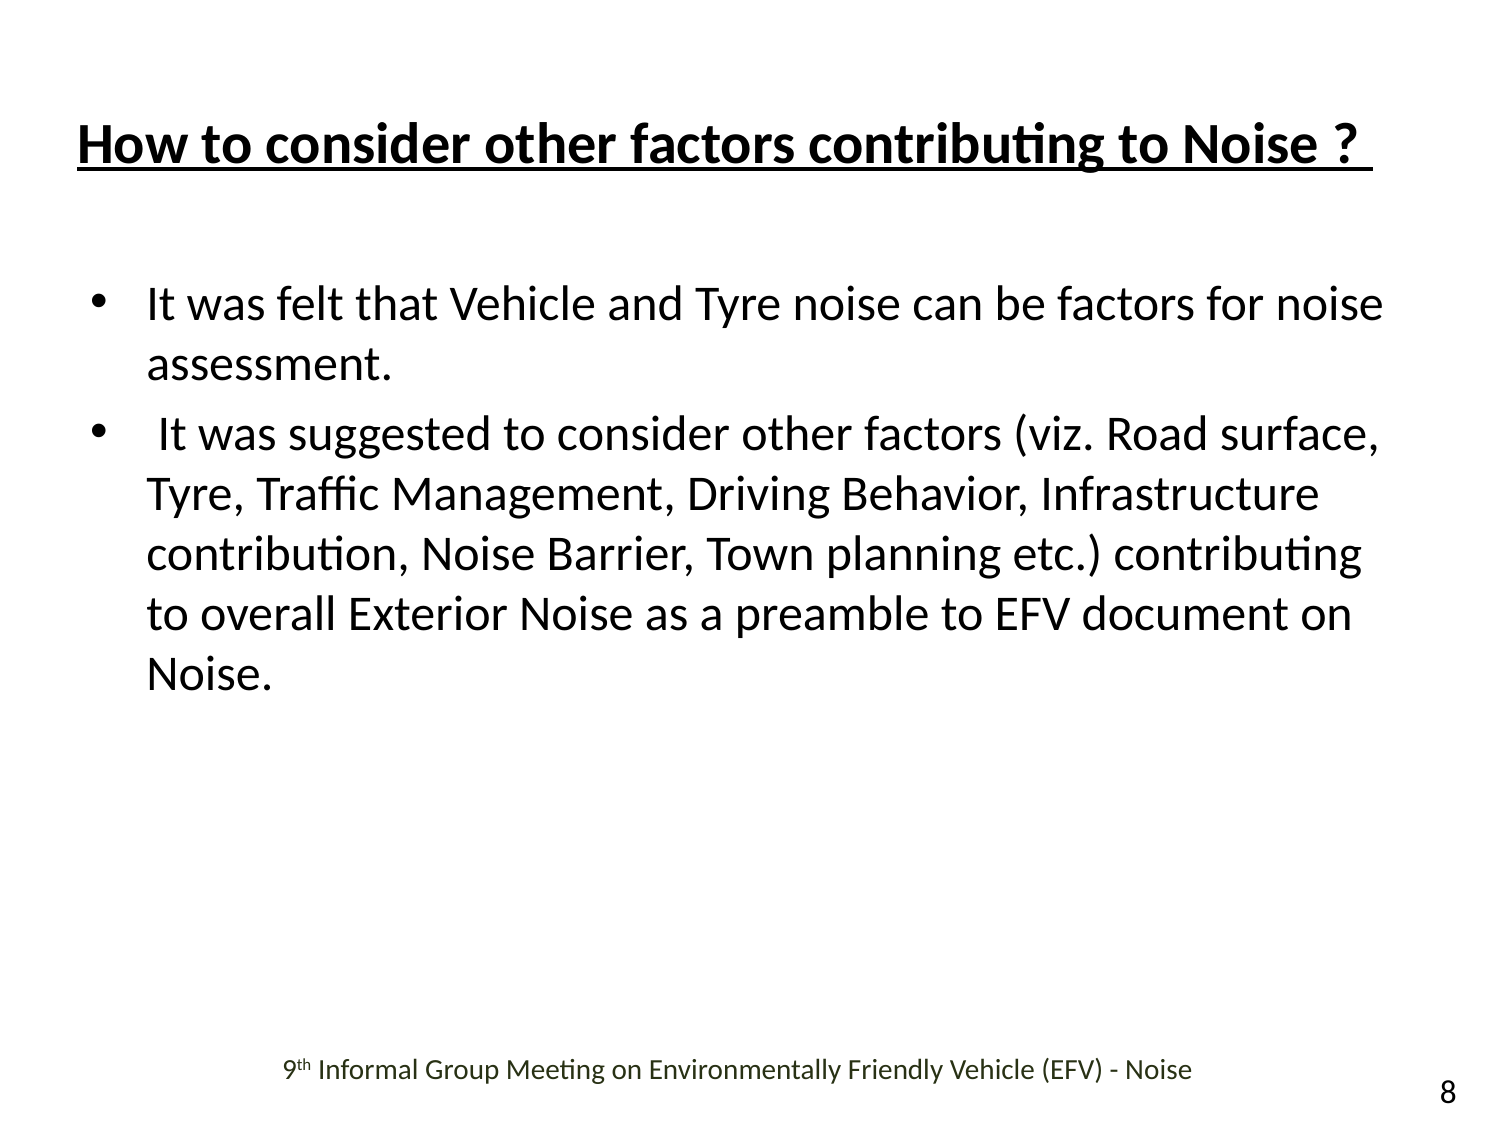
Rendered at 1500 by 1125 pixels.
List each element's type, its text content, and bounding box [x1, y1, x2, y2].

list It was felt that Vehicle and Tyre noise can be factors for noise assessment. It was suggested to consider other factors (viz. Road surface, Tyre, Traffic Management, Driving Behavior, Infrastructure contribution, Noise Barrier, Town planning etc.) contributing to overall Exterior Noise as a preamble to EFV document on Noise. [74, 262, 1426, 1006]
footer 9th Informal Group Meeting on Environmentally Friendly Vehicle (EFV) - Noise [62, 1037, 1413, 1098]
text_box How to consider other factors contributing to Noise ? [62, 62, 1413, 183]
text_box 8 [1424, 1062, 1500, 1118]
